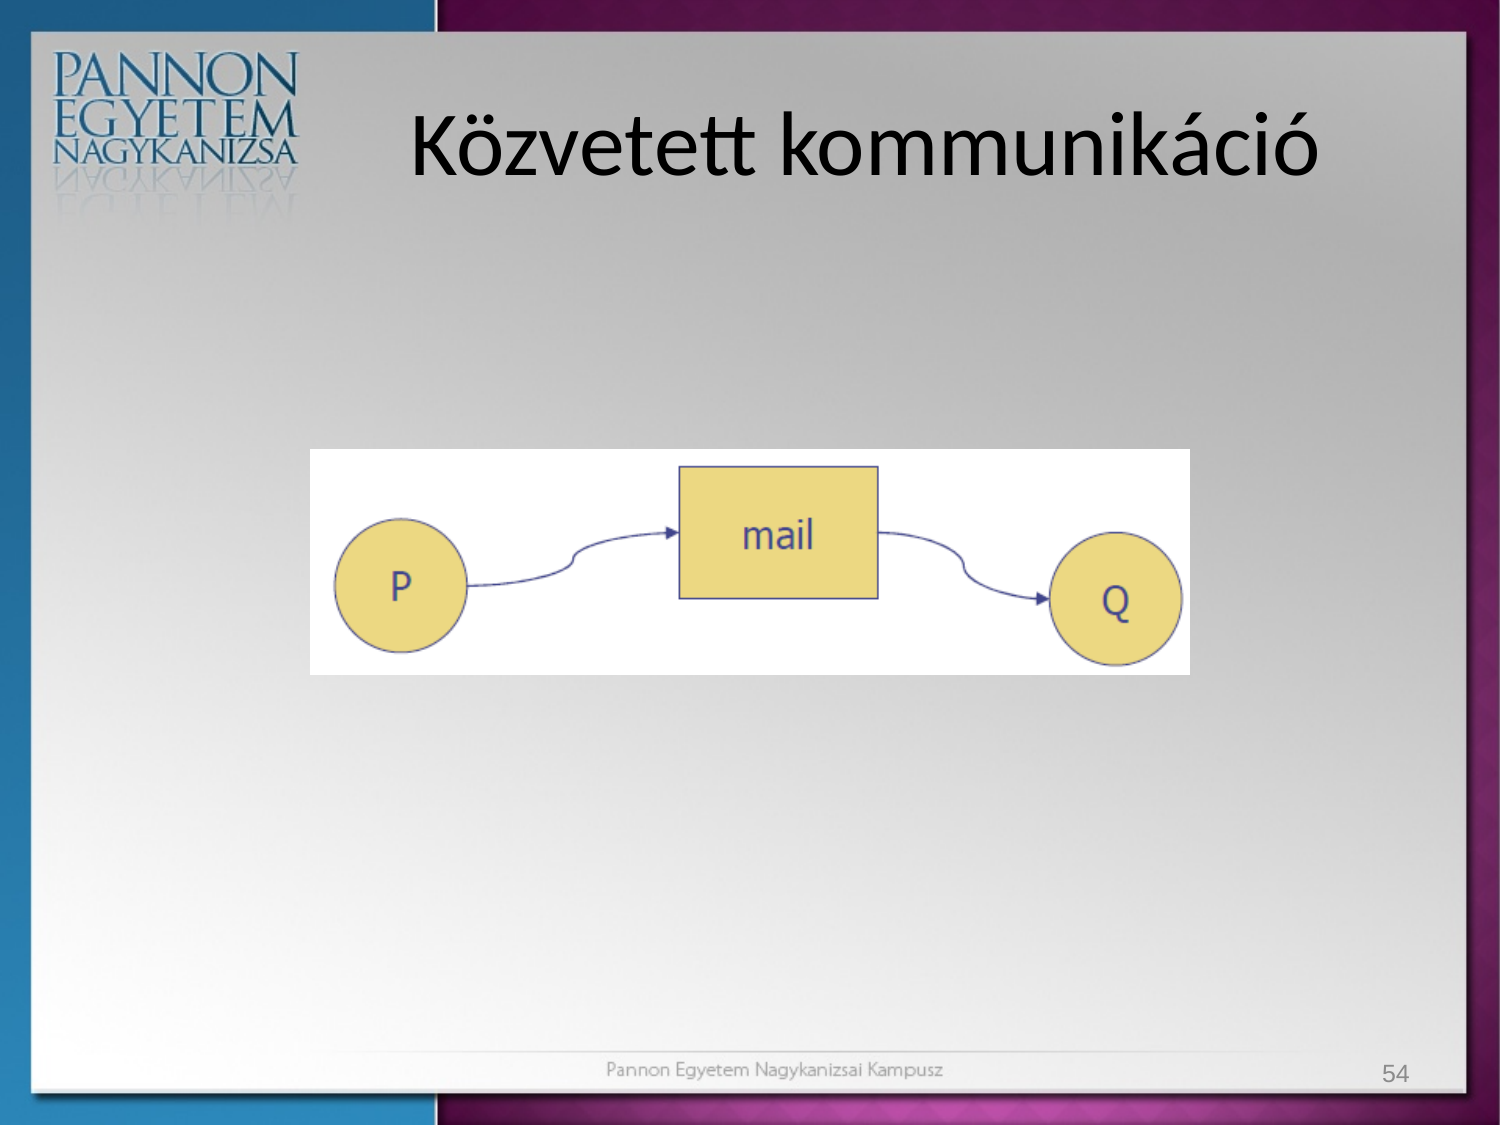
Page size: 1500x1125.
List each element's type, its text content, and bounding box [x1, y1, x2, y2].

title Közvetett kommunikáció [328, 45, 1425, 233]
picture [0, 0, 1500, 1125]
slide_number 54 [1074, 1042, 1425, 1103]
